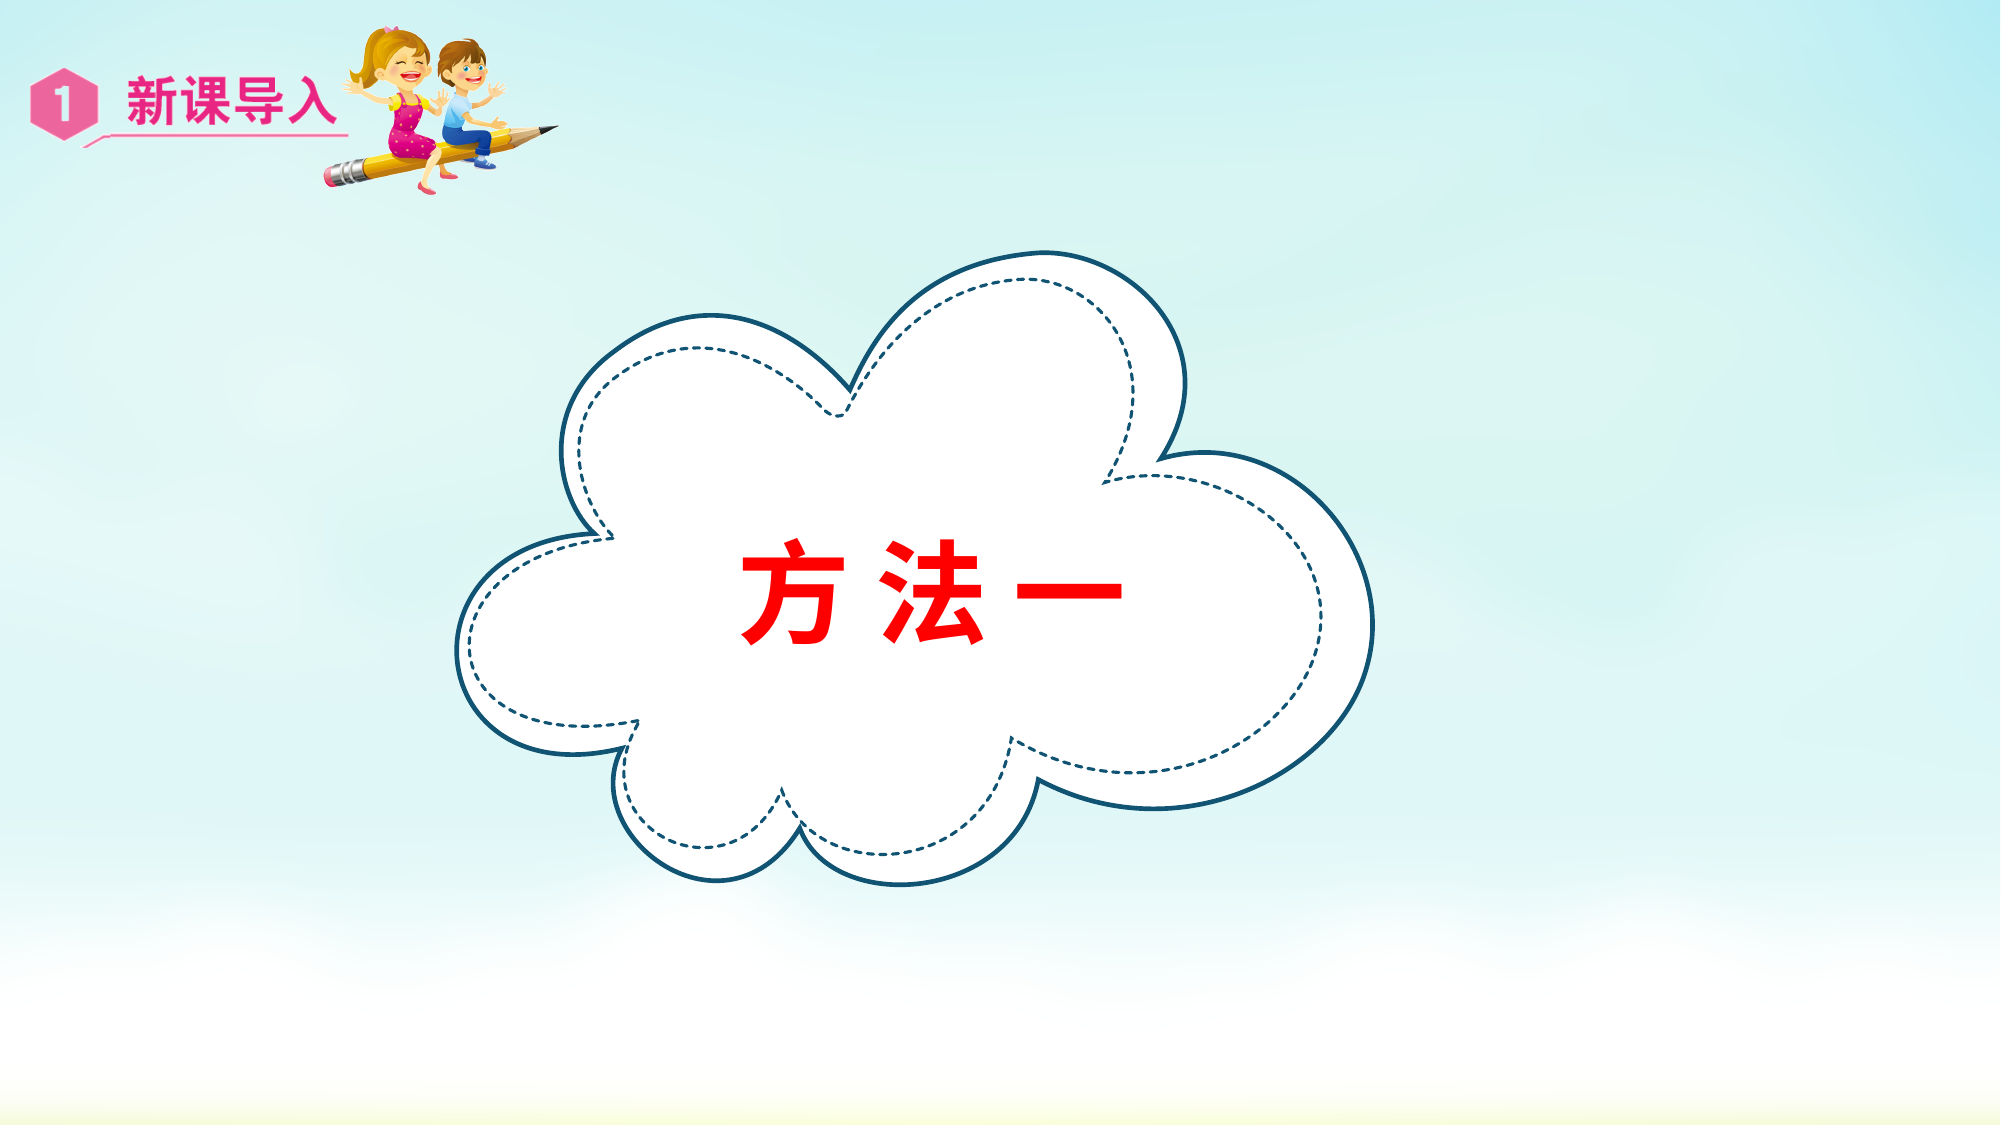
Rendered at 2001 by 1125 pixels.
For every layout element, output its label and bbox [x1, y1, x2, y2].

text_box [389, 250, 1397, 923]
picture [0, 0, 2001, 1125]
text_box [17, 21, 559, 196]
